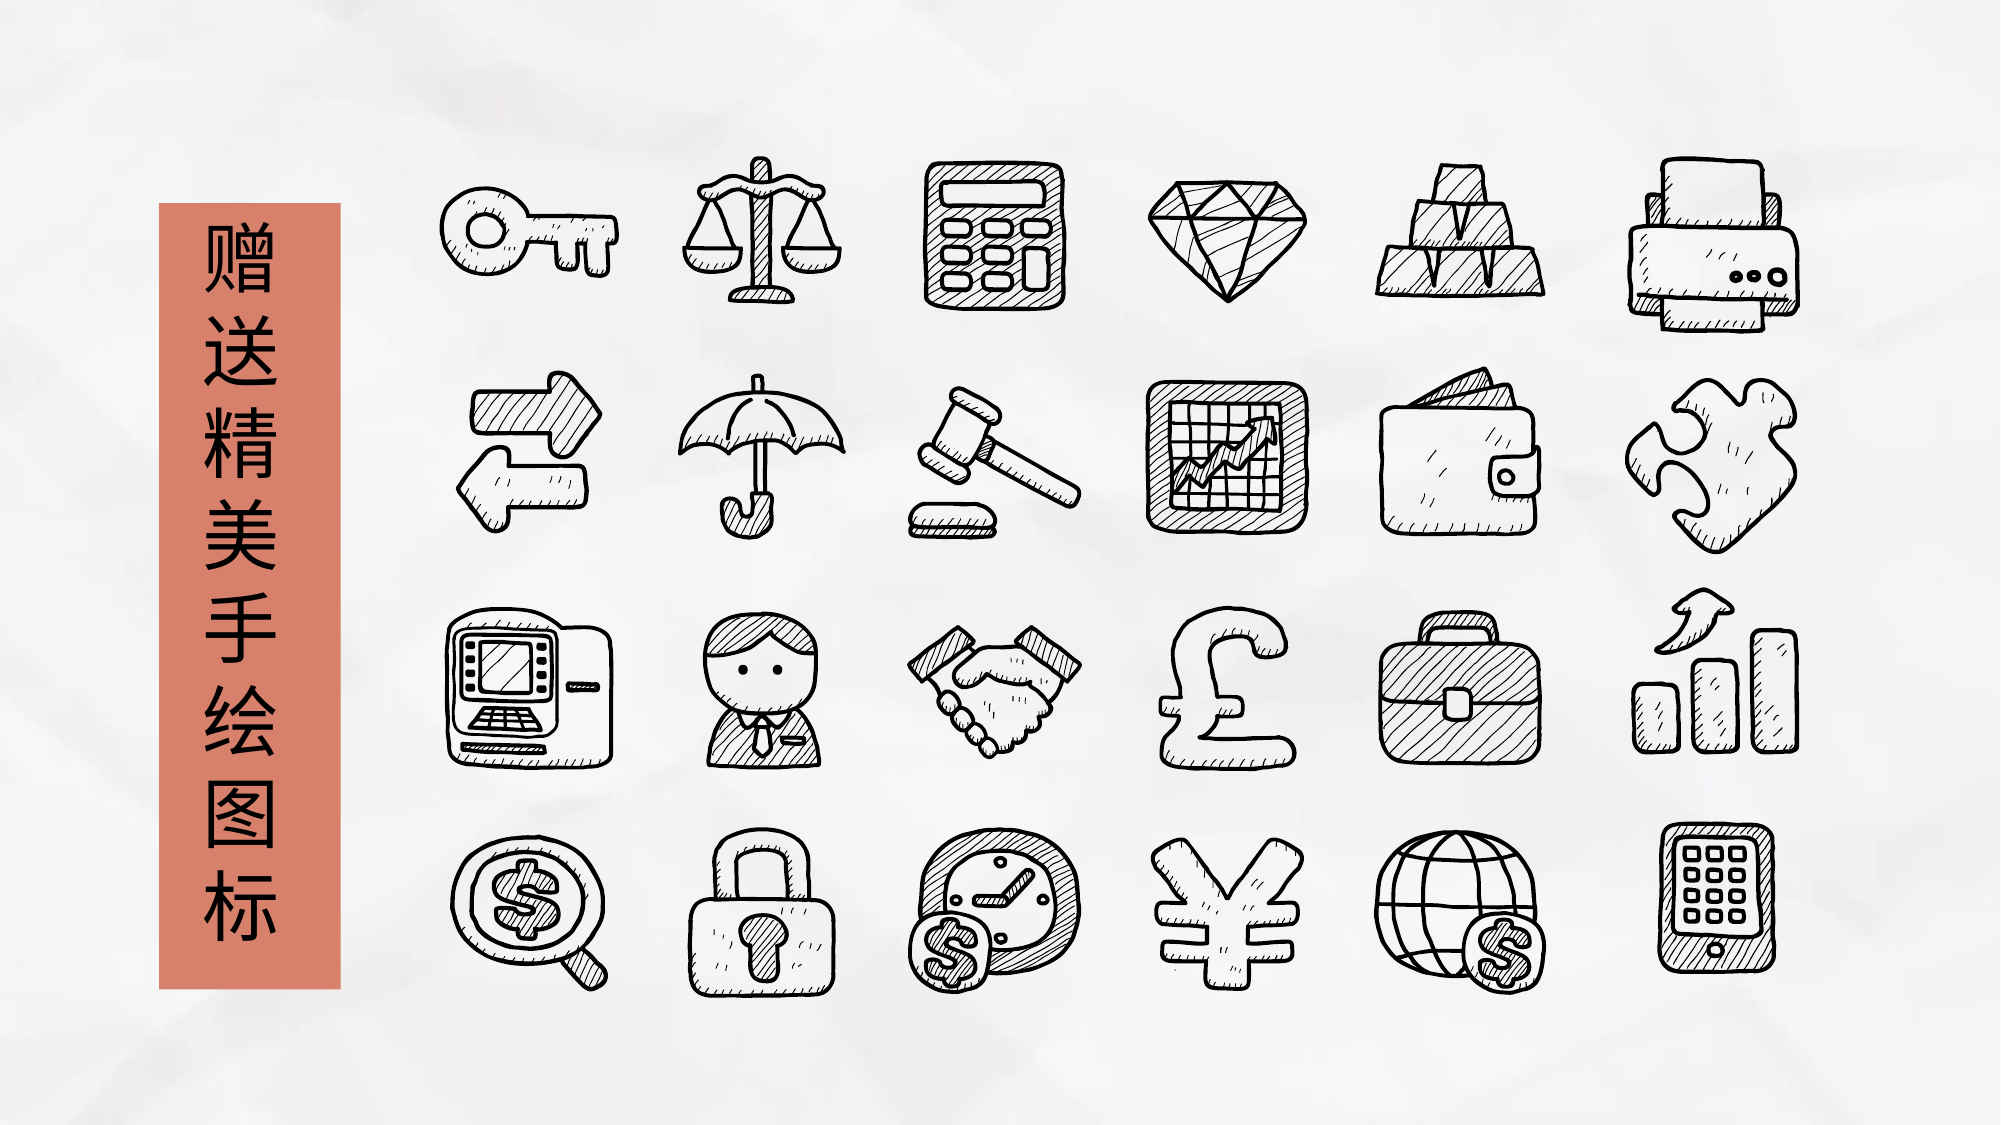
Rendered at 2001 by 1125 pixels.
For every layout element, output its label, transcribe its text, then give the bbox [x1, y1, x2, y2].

text_box [1250, 492, 1262, 497]
text_box [1187, 477, 1192, 510]
text_box [1625, 378, 1798, 555]
text_box [1252, 644, 1288, 660]
text_box [1207, 474, 1213, 511]
text_box [1207, 634, 1257, 699]
text_box [1417, 610, 1501, 645]
text_box [682, 245, 743, 274]
text_box [949, 705, 976, 733]
text_box [928, 678, 943, 698]
text_box [762, 438, 768, 491]
text_box [1497, 468, 1516, 486]
text_box [467, 706, 543, 733]
text_box [1212, 475, 1224, 479]
text_box [1705, 888, 1724, 904]
text_box [1475, 250, 1496, 289]
text_box [1420, 493, 1426, 504]
text_box [750, 156, 773, 183]
text_box [1036, 893, 1050, 906]
text_box [1428, 971, 1469, 979]
text_box [1167, 399, 1285, 514]
text_box [509, 463, 589, 510]
text_box [1644, 192, 1664, 228]
text_box [1728, 845, 1747, 863]
text_box [547, 370, 602, 414]
text_box [1154, 900, 1210, 929]
text_box [553, 240, 580, 272]
text_box [507, 719, 519, 723]
text_box [980, 244, 1015, 266]
text_box [555, 638, 559, 722]
text_box [685, 198, 712, 249]
text_box [1502, 852, 1519, 860]
text_box [1170, 440, 1189, 444]
text_box [515, 931, 538, 941]
text_box 赠送精美手绘图标 [187, 203, 313, 958]
text_box [943, 925, 978, 981]
text_box [1249, 939, 1295, 964]
text_box [1396, 902, 1421, 907]
text_box [1517, 905, 1536, 910]
text_box [460, 741, 547, 756]
text_box [948, 386, 1003, 426]
text_box [706, 706, 822, 770]
text_box [1379, 732, 1542, 766]
text_box [1455, 964, 1467, 977]
text_box [949, 894, 963, 907]
text_box [1494, 382, 1518, 410]
text_box [1483, 905, 1513, 910]
text_box [469, 849, 586, 951]
text_box [971, 893, 1009, 909]
text_box [1477, 856, 1499, 863]
text_box [1487, 444, 1542, 499]
text_box [515, 858, 539, 873]
text_box [1204, 925, 1210, 946]
text_box [978, 736, 1000, 760]
text_box [993, 932, 1008, 945]
text_box [1160, 939, 1206, 964]
text_box [493, 905, 520, 932]
text_box [1187, 402, 1193, 460]
text_box [993, 855, 1008, 869]
text_box [1249, 457, 1264, 462]
text_box [451, 637, 559, 739]
text_box [1229, 492, 1246, 496]
text_box [1461, 911, 1547, 995]
text_box [1631, 681, 1681, 755]
text_box [688, 896, 836, 924]
text_box [738, 664, 748, 675]
text_box [939, 217, 974, 239]
text_box [1188, 219, 1227, 300]
text_box [687, 923, 693, 972]
text_box [1272, 422, 1282, 426]
text_box [1729, 270, 1743, 284]
text_box [980, 270, 1015, 293]
text_box [450, 834, 608, 992]
text_box [1670, 834, 1764, 940]
text_box [1728, 908, 1746, 924]
text_box [980, 217, 1015, 239]
text_box [536, 656, 547, 665]
text_box [1385, 244, 1410, 252]
text_box [908, 501, 990, 530]
text_box [1229, 440, 1242, 444]
text_box [465, 669, 476, 678]
text_box [738, 913, 789, 948]
text_box [1706, 941, 1725, 959]
text_box [1019, 217, 1053, 239]
text_box [751, 373, 765, 393]
text_box [779, 735, 807, 746]
text_box [1266, 493, 1280, 497]
text_box [1172, 439, 1265, 492]
text_box [1245, 924, 1251, 946]
picture [0, 0, 2001, 1125]
text_box [951, 644, 1033, 690]
text_box [1203, 959, 1252, 991]
text_box [969, 647, 978, 654]
text_box [1746, 270, 1762, 283]
text_box [939, 270, 974, 293]
text_box [1705, 908, 1724, 924]
text_box [908, 524, 997, 540]
text_box [978, 503, 998, 527]
text_box [1021, 245, 1051, 292]
text_box [736, 710, 754, 730]
text_box [1374, 249, 1546, 299]
text_box [1303, 409, 1310, 507]
text_box [447, 607, 564, 633]
text_box [712, 827, 812, 901]
text_box [477, 639, 534, 696]
text_box [936, 689, 962, 717]
text_box [747, 943, 781, 984]
text_box [1425, 625, 1493, 646]
text_box [527, 239, 554, 245]
text_box [1408, 198, 1515, 251]
text_box [465, 655, 476, 664]
text_box [563, 625, 614, 748]
text_box [1197, 714, 1220, 740]
text_box [507, 713, 517, 717]
text_box [939, 244, 974, 266]
text_box [678, 390, 845, 450]
text_box [583, 241, 611, 278]
text_box [1168, 456, 1189, 460]
text_box [1657, 821, 1777, 974]
text_box [530, 213, 619, 246]
text_box [1379, 693, 1445, 705]
text_box [1414, 386, 1491, 409]
text_box [1493, 641, 1541, 668]
text_box [1259, 216, 1304, 222]
text_box [1045, 678, 1065, 705]
text_box [1414, 250, 1443, 288]
text_box [917, 442, 971, 486]
text_box [688, 971, 836, 998]
text_box [1211, 422, 1226, 427]
text_box [1251, 475, 1262, 480]
text_box [547, 411, 603, 460]
text_box [831, 918, 836, 976]
text_box [764, 398, 796, 438]
text_box [1223, 461, 1229, 509]
text_box [1170, 605, 1288, 700]
text_box [1378, 672, 1384, 735]
text_box [1145, 406, 1151, 506]
text_box [1248, 403, 1252, 424]
text_box [1169, 430, 1256, 479]
text_box [533, 868, 560, 895]
text_box [907, 625, 976, 684]
text_box [1175, 181, 1226, 220]
text_box [1267, 457, 1279, 462]
text_box [1749, 627, 1800, 755]
text_box [1218, 694, 1245, 719]
text_box [964, 721, 988, 747]
text_box [1705, 845, 1724, 863]
text_box [1145, 379, 1310, 412]
text_box [513, 707, 525, 730]
text_box [725, 397, 753, 441]
text_box [1149, 215, 1188, 221]
text_box [1430, 163, 1489, 206]
text_box [760, 718, 772, 730]
text_box [1224, 837, 1304, 901]
text_box [1477, 926, 1512, 982]
text_box [1431, 857, 1472, 863]
text_box [749, 193, 755, 285]
text_box [1245, 415, 1278, 446]
text_box [1261, 438, 1269, 511]
text_box [1224, 180, 1280, 220]
text_box [1193, 216, 1254, 221]
text_box [1495, 980, 1516, 989]
text_box [1728, 867, 1746, 884]
text_box [973, 433, 996, 464]
text_box [465, 641, 476, 650]
text_box [767, 438, 846, 455]
text_box [456, 444, 512, 488]
text_box [1263, 402, 1267, 418]
text_box [908, 910, 993, 994]
text_box [727, 285, 796, 305]
text_box [1442, 686, 1474, 723]
text_box [734, 847, 790, 900]
text_box [1266, 475, 1282, 479]
text_box [1410, 949, 1432, 956]
text_box [1391, 830, 1446, 975]
text_box [1654, 587, 1735, 655]
text_box [1395, 849, 1403, 856]
text_box [455, 486, 511, 534]
text_box [1462, 831, 1518, 915]
text_box [1457, 830, 1483, 917]
text_box [1228, 475, 1247, 479]
text_box [1378, 641, 1426, 674]
text_box [459, 632, 554, 704]
text_box [811, 197, 836, 249]
text_box [1159, 714, 1297, 772]
text_box [1013, 625, 1083, 684]
text_box [753, 439, 759, 491]
text_box [1226, 219, 1259, 302]
text_box [1172, 491, 1187, 495]
text_box [1377, 901, 1391, 907]
text_box [781, 245, 842, 274]
text_box [697, 173, 826, 202]
text_box [1027, 682, 1048, 702]
text_box [983, 439, 1082, 509]
text_box [465, 683, 476, 692]
text_box [1191, 456, 1208, 460]
text_box [1448, 200, 1477, 207]
text_box [474, 718, 489, 722]
text_box [1728, 888, 1746, 904]
text_box [487, 707, 496, 729]
text_box [941, 980, 962, 989]
text_box [938, 178, 1047, 209]
text_box [516, 884, 561, 932]
text_box [479, 712, 490, 716]
text_box [785, 198, 811, 249]
text_box [1230, 423, 1248, 427]
text_box [1191, 492, 1207, 496]
text_box [757, 712, 769, 722]
text_box [1683, 907, 1701, 924]
text_box [1147, 180, 1307, 304]
text_box [942, 848, 1058, 953]
text_box [1373, 831, 1438, 975]
text_box [452, 626, 559, 639]
text_box [1211, 492, 1225, 496]
text_box [1763, 192, 1783, 230]
text_box [1225, 403, 1231, 446]
text_box [1421, 830, 1457, 977]
text_box [1690, 657, 1740, 755]
text_box [1536, 667, 1542, 734]
text_box [1460, 830, 1538, 921]
text_box [1211, 440, 1225, 444]
text_box [702, 611, 818, 716]
text_box [1380, 501, 1538, 537]
text_box [469, 389, 548, 436]
text_box [536, 685, 547, 693]
text_box [494, 712, 503, 717]
text_box [439, 186, 531, 277]
text_box [712, 197, 737, 249]
text_box [922, 160, 1067, 312]
text_box [1636, 292, 1789, 334]
text_box [1659, 156, 1766, 228]
text_box [1158, 695, 1179, 718]
text_box [719, 491, 774, 540]
text_box [536, 642, 547, 651]
text_box [751, 725, 773, 759]
text_box [767, 193, 774, 285]
text_box [1436, 948, 1465, 953]
text_box [939, 916, 961, 930]
text_box [1531, 423, 1536, 455]
text_box [923, 925, 958, 981]
text_box [1767, 267, 1788, 288]
text_box [444, 631, 452, 745]
text_box [1378, 429, 1385, 512]
text_box [159, 203, 341, 990]
text_box [1193, 440, 1207, 444]
text_box [1627, 223, 1800, 317]
text_box [520, 713, 534, 718]
text_box [772, 664, 783, 675]
text_box [536, 671, 547, 680]
text_box [931, 402, 991, 467]
text_box [522, 719, 538, 724]
text_box [1150, 837, 1227, 901]
text_box [922, 501, 982, 507]
text_box [1246, 458, 1251, 509]
text_box [1146, 503, 1309, 536]
text_box [575, 241, 584, 246]
text_box [491, 868, 537, 917]
text_box [1531, 492, 1537, 502]
text_box [1406, 366, 1495, 409]
text_box [1427, 641, 1489, 646]
text_box [492, 719, 503, 723]
text_box [1426, 903, 1478, 910]
text_box [1471, 695, 1541, 706]
text_box [678, 439, 754, 456]
text_box [917, 827, 1082, 976]
text_box [983, 425, 992, 434]
text_box [503, 707, 507, 729]
text_box [1250, 900, 1300, 929]
text_box [1683, 887, 1701, 904]
text_box [465, 212, 507, 249]
text_box [565, 681, 601, 693]
text_box [996, 704, 1054, 754]
text_box [1682, 845, 1702, 863]
text_box [1497, 926, 1532, 982]
text_box [999, 867, 1036, 907]
text_box [1172, 421, 1188, 426]
text_box [1396, 954, 1408, 960]
text_box [1705, 867, 1724, 884]
text_box [1379, 405, 1536, 429]
text_box [1514, 245, 1535, 252]
text_box [770, 709, 792, 730]
text_box [447, 741, 614, 770]
text_box [1191, 421, 1207, 426]
text_box [1683, 866, 1701, 883]
text_box [1406, 853, 1428, 861]
text_box [1493, 917, 1515, 930]
text_box [753, 717, 759, 729]
text_box [1207, 403, 1212, 460]
text_box [702, 629, 817, 658]
